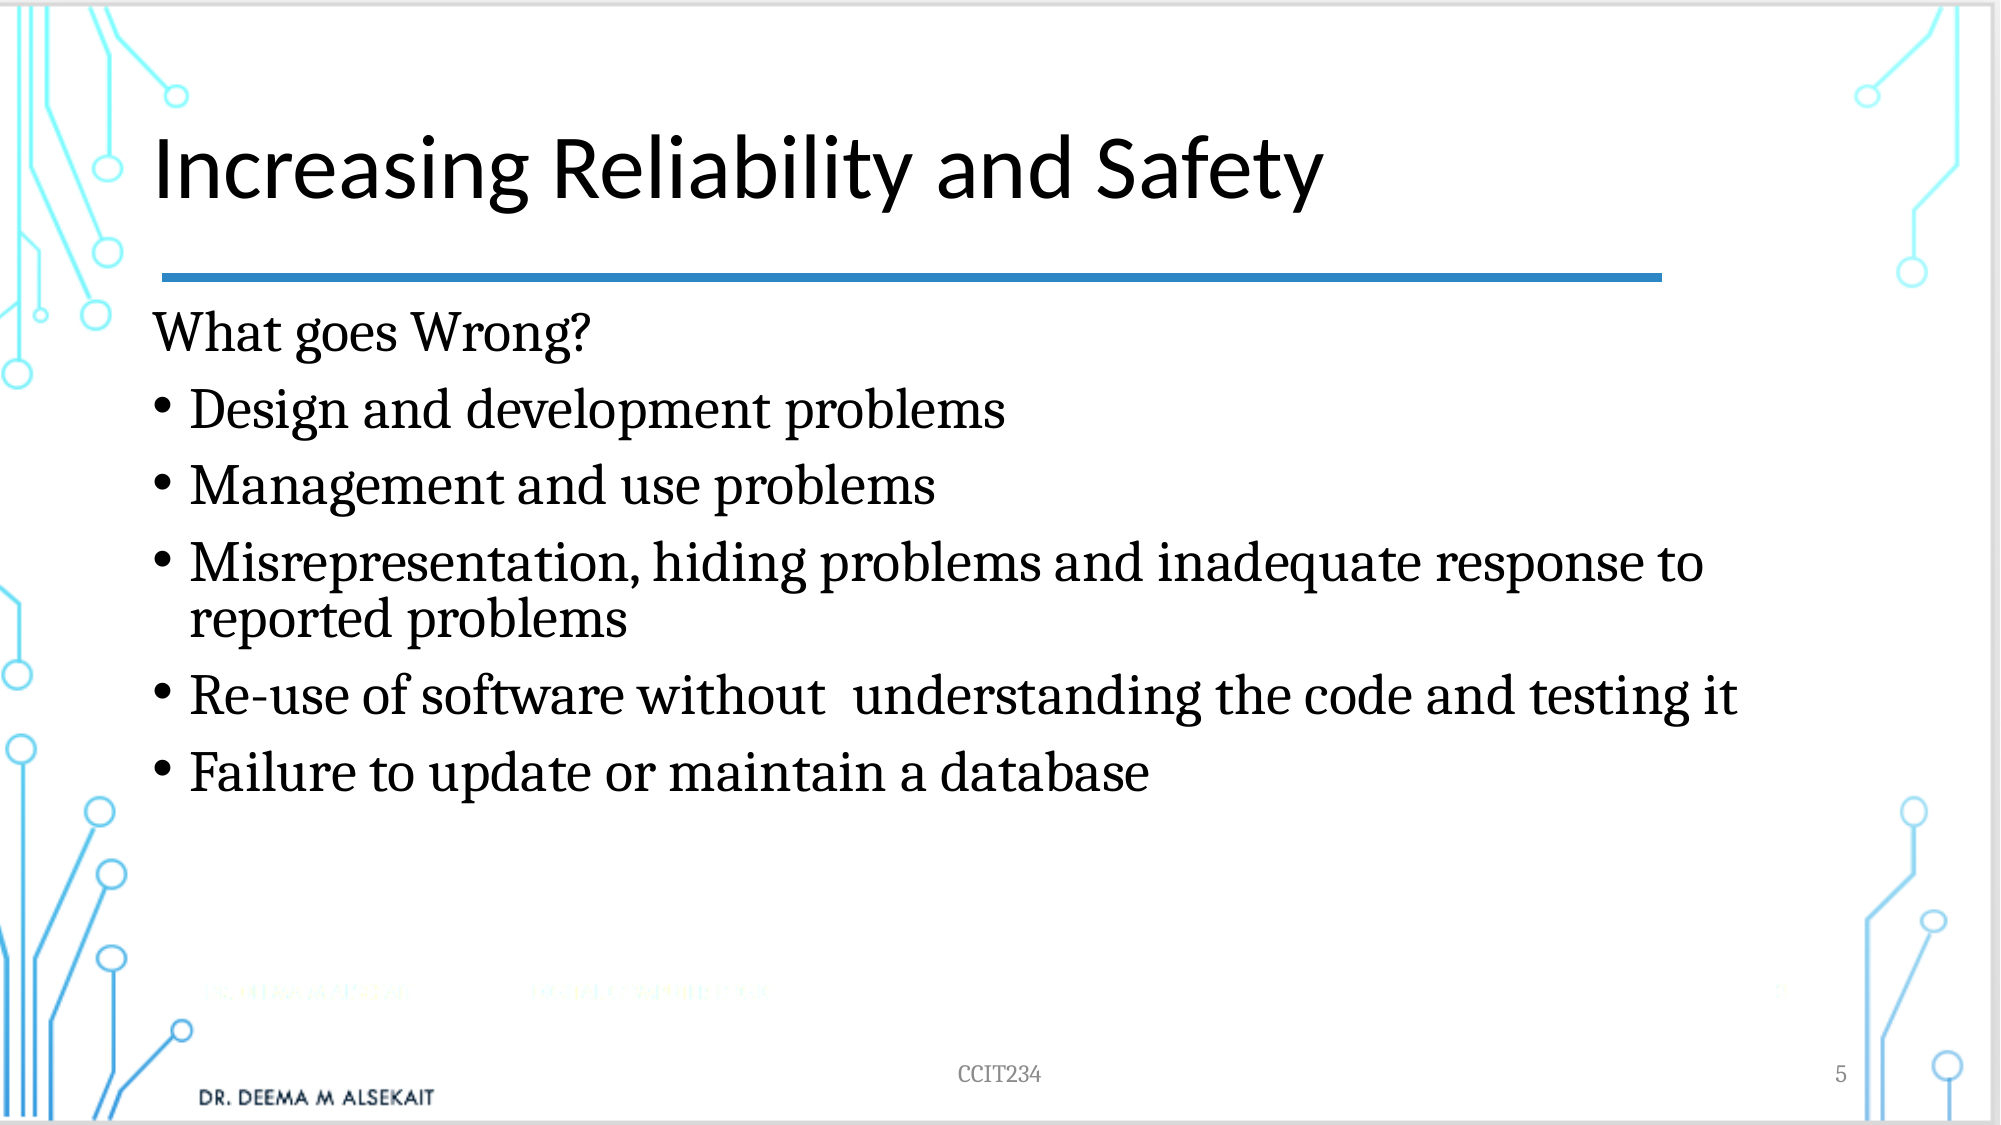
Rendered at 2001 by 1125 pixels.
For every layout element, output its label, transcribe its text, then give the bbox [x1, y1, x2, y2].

list What goes Wrong? Design and development problems Management and use problems Misrepresentation, hiding problems and inadequate response to reported problems Re-use of software without understanding the code and testing it Failure to update or maintain a database [137, 299, 1863, 1014]
footer CCIT234 [662, 1042, 1338, 1103]
slide_number 5 [1412, 1042, 1863, 1103]
title Increasing Reliability and Safety [137, 59, 1863, 278]
picture [0, 0, 2001, 1125]
